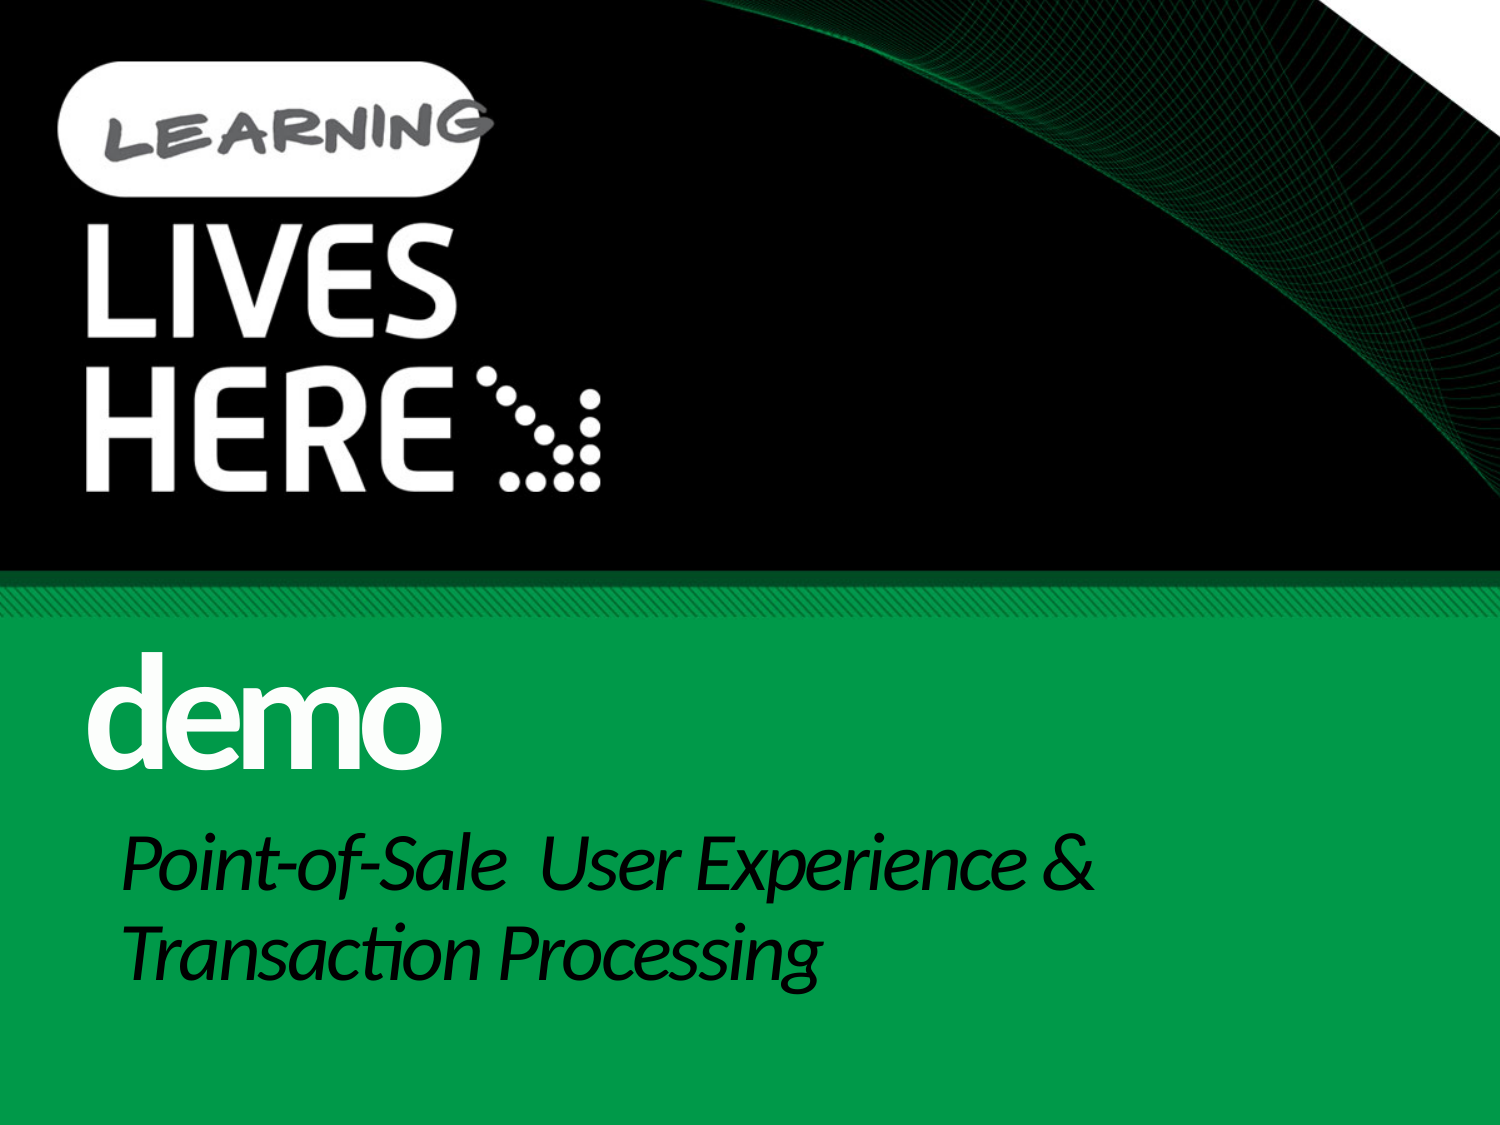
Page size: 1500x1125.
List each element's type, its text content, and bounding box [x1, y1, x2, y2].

list demo [83, 625, 1344, 800]
picture [0, 0, 1500, 1125]
title Point-of-Sale User Experience & Transaction Processing [119, 818, 1375, 943]
